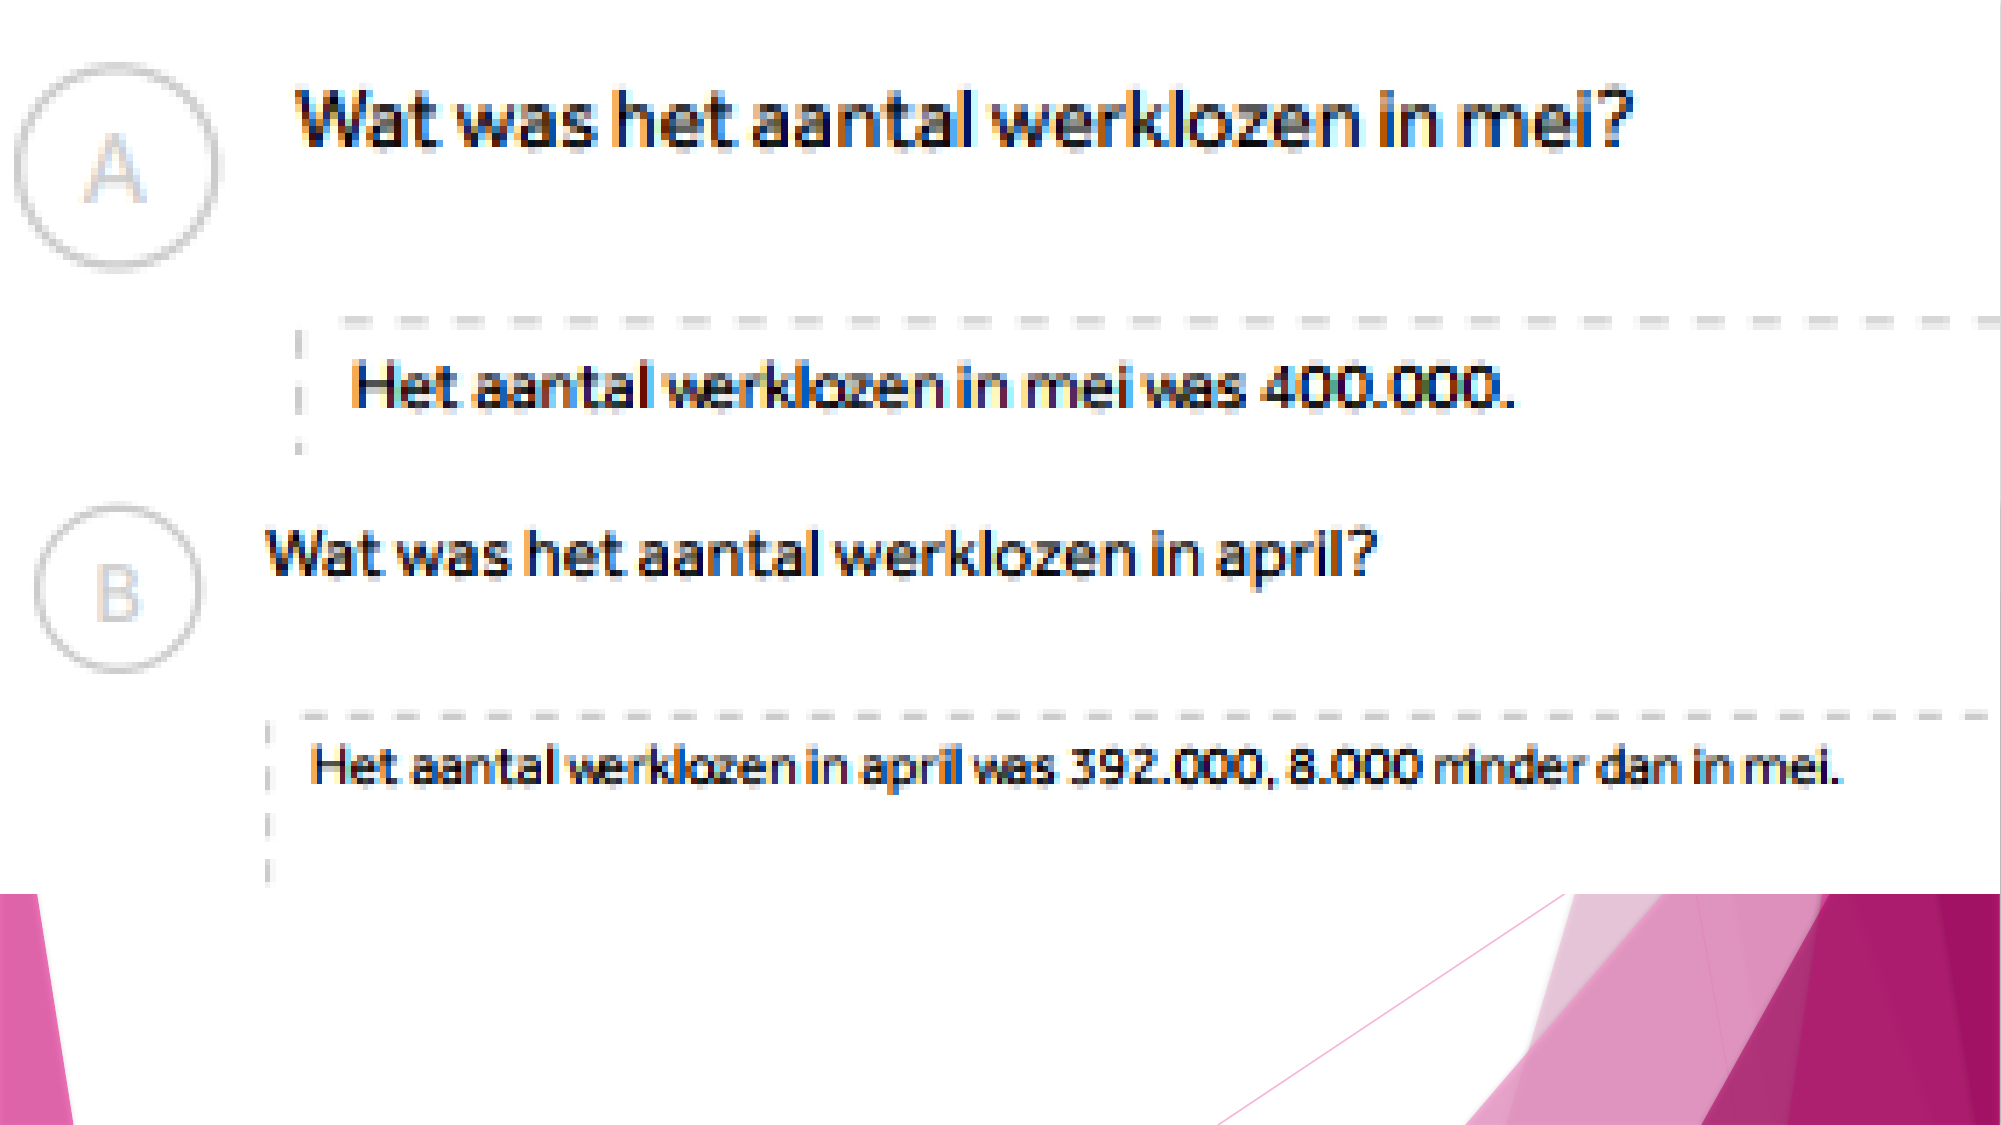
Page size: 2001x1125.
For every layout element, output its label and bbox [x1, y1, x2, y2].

picture [0, 0, 2000, 895]
